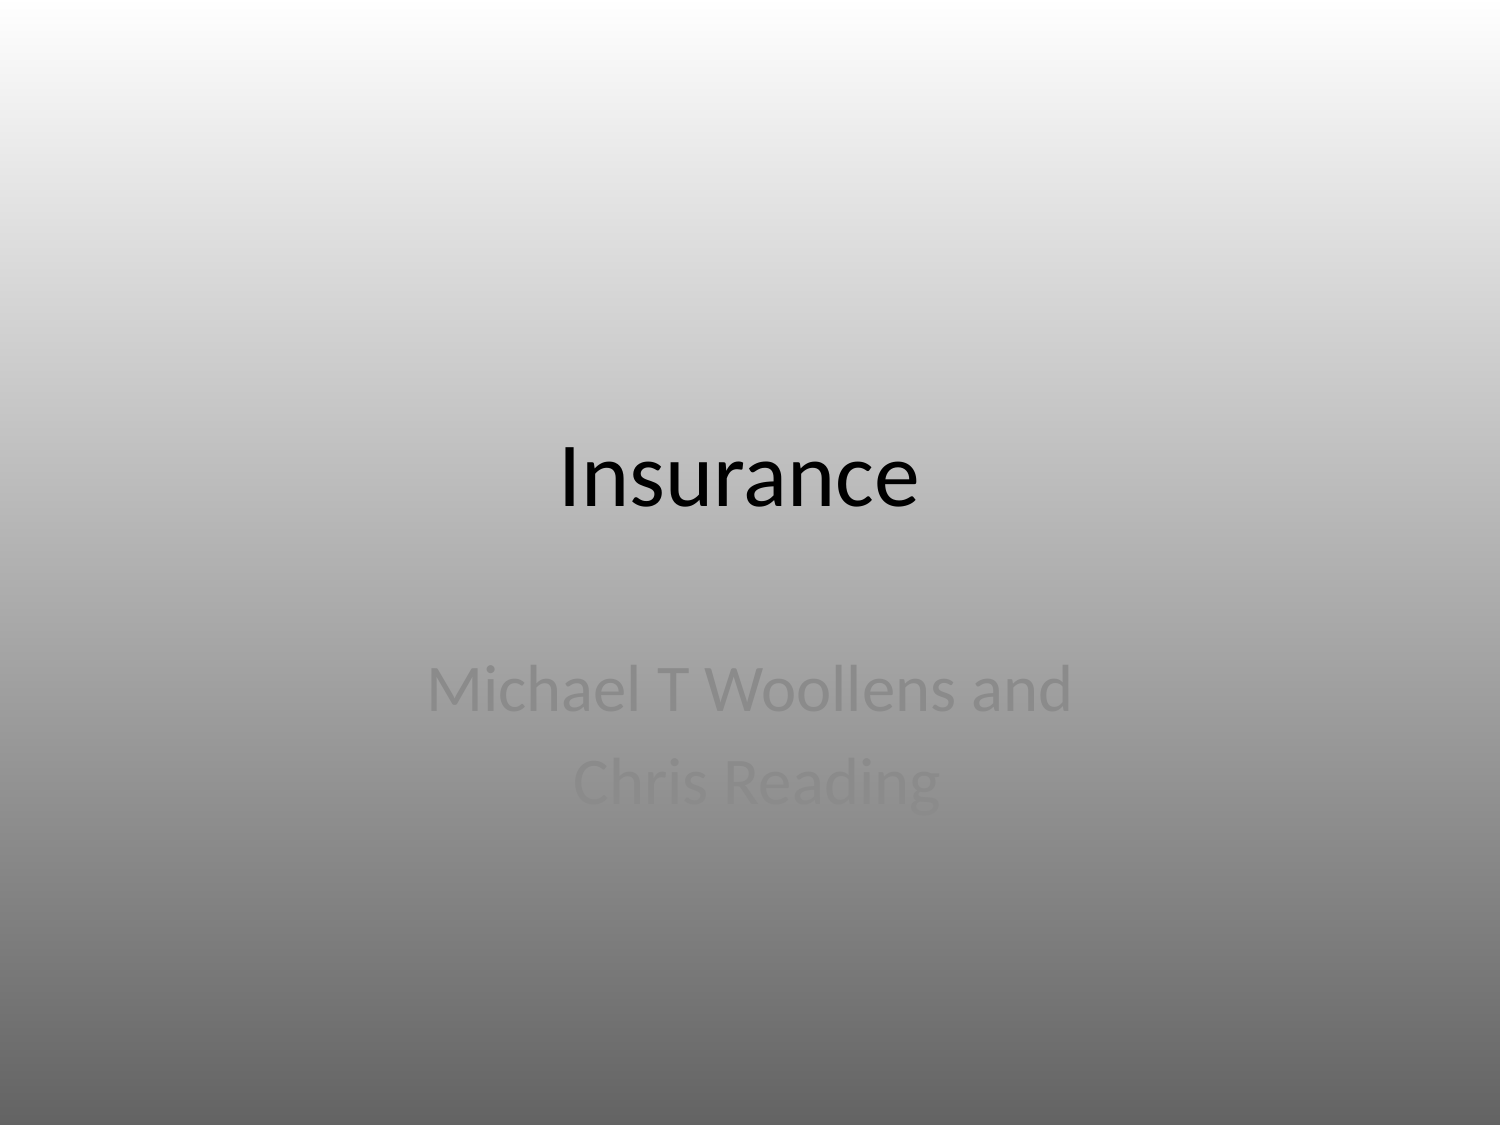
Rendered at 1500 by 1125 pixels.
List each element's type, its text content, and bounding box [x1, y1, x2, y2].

subtitle Michael T Woollens and Chris Reading [225, 637, 1275, 925]
title Insurance [112, 349, 1388, 591]
